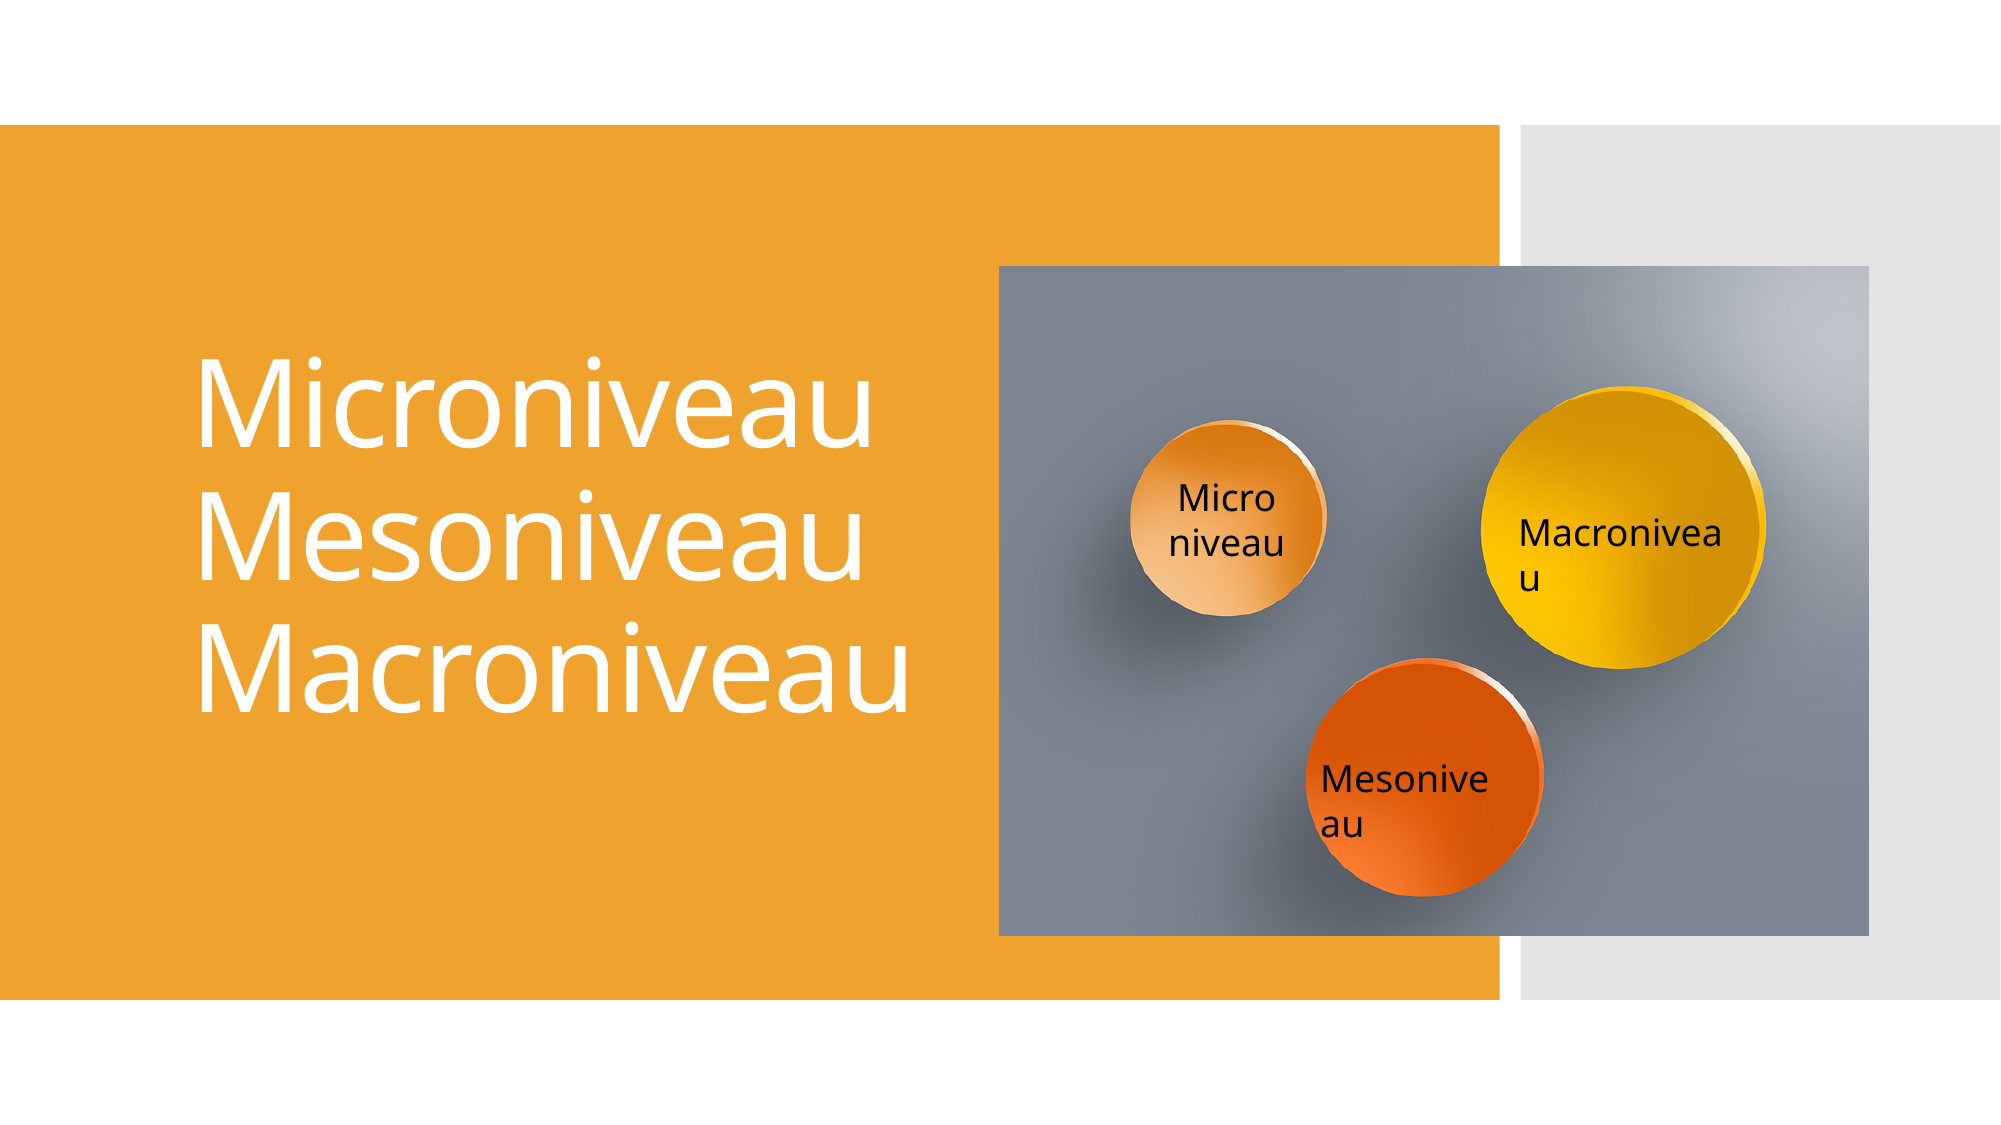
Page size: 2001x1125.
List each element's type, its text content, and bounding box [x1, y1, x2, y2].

title Microniveau Mesoniveau Macroniveau [175, 213, 1376, 747]
picture [999, 266, 1869, 936]
